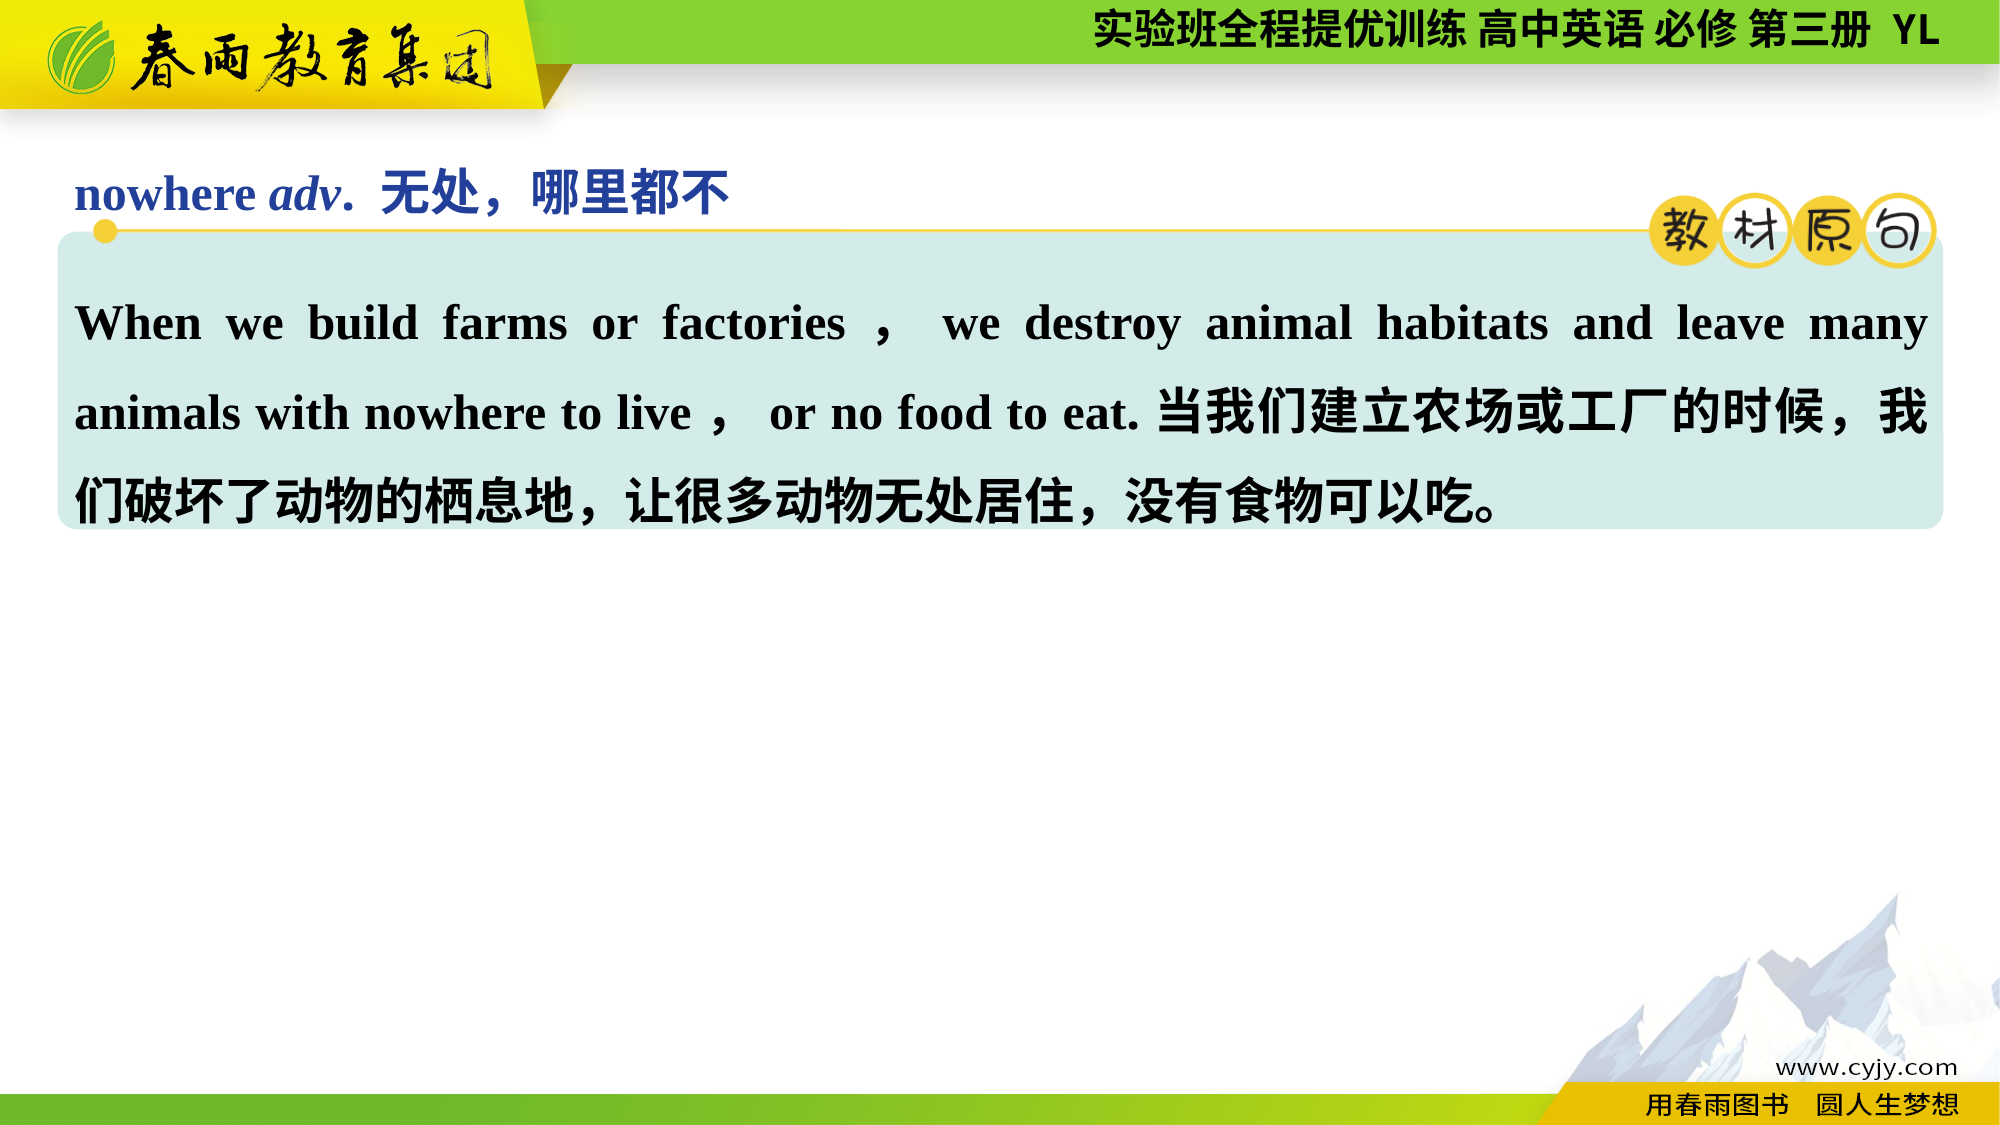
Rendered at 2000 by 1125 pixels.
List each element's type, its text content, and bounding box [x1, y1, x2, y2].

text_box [87, 184, 1938, 271]
list nowhere adv. 无处，哪里都不 When we build farms or factories，we destroy animal habitats and leave many animals with nowhere to live，or no food to eat.当我们建立农场或工厂的时候，我们破坏了动物的栖息地，让很多动物无处居住，没有食物可以吃。 [59, 122, 1944, 530]
picture [0, 0, 2000, 1125]
